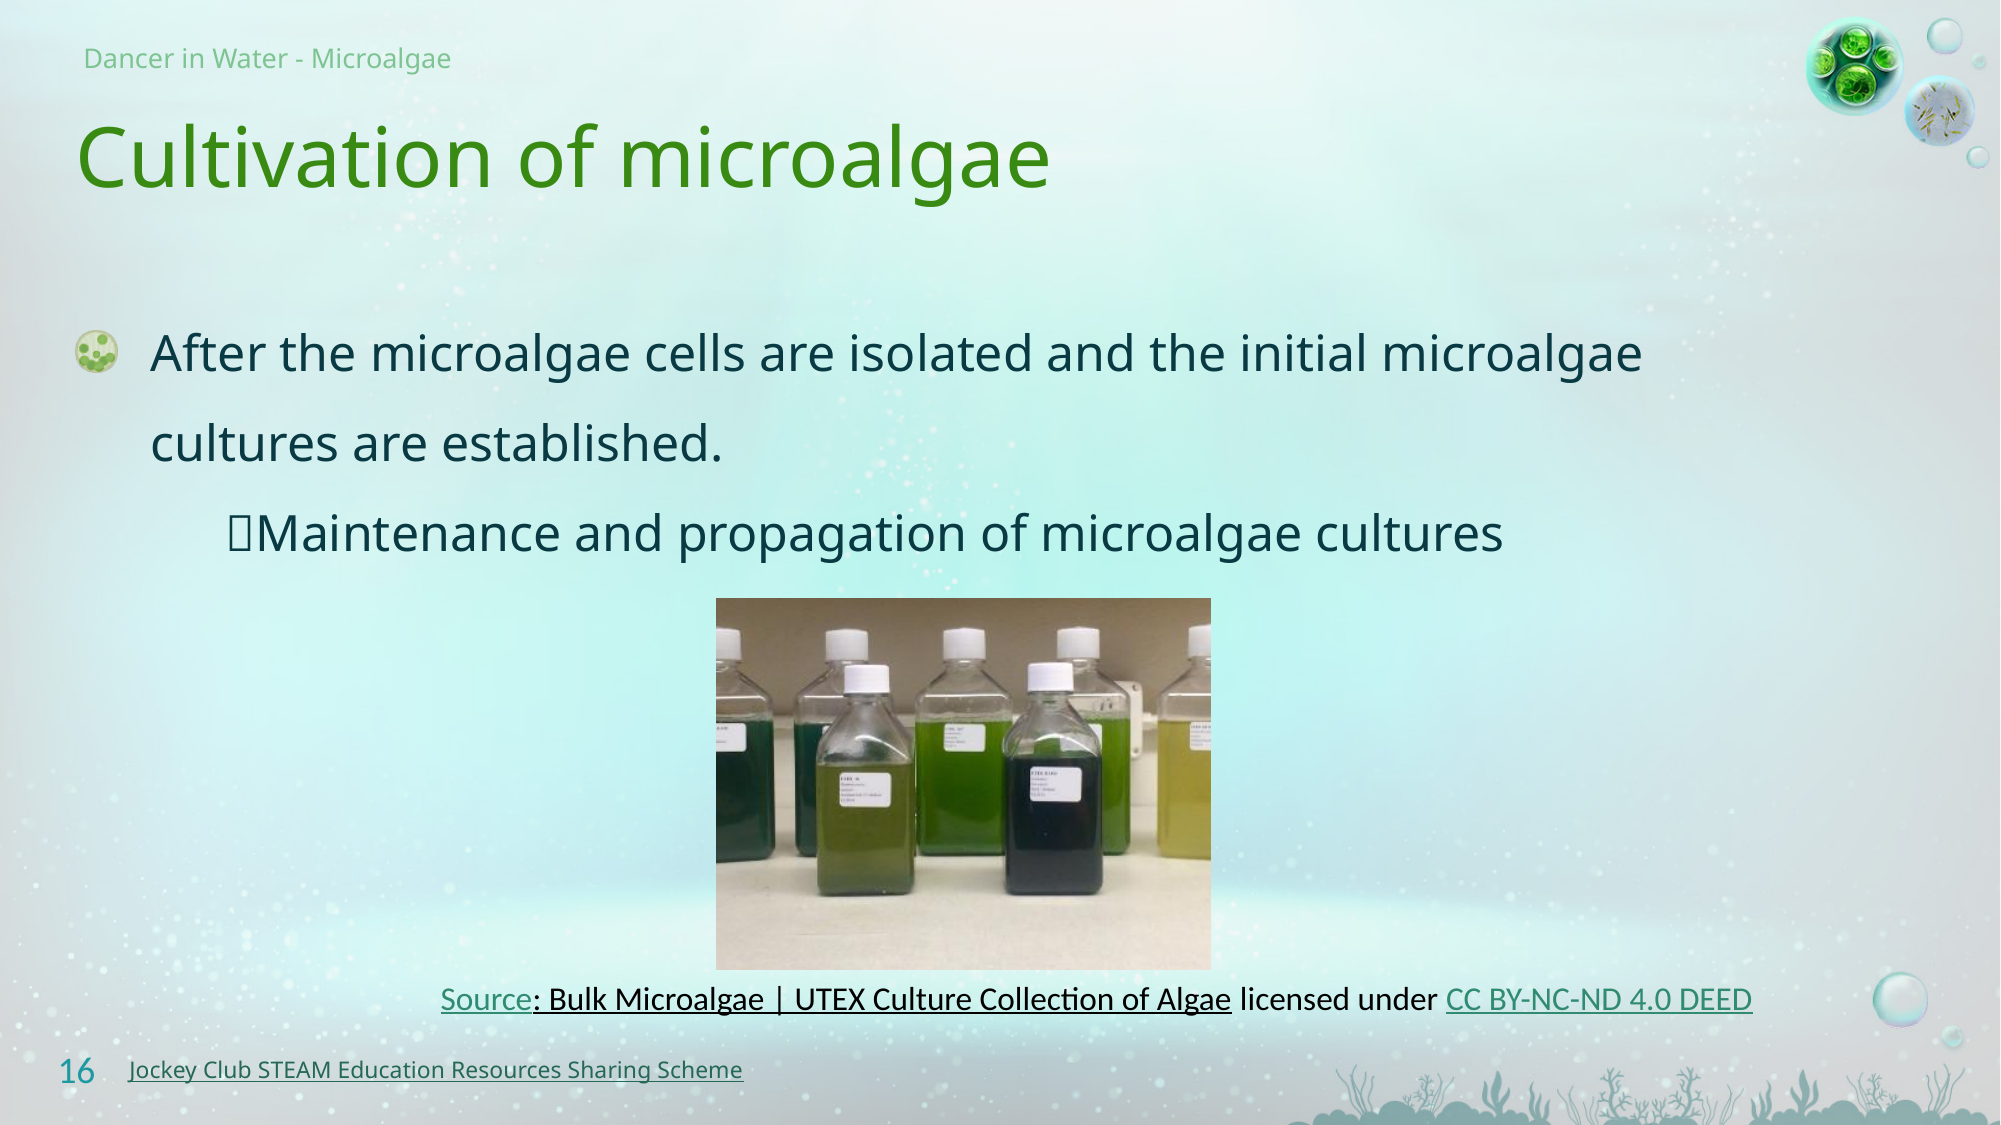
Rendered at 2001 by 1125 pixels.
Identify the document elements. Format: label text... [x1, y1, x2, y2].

title Cultivation of microalgae [61, 96, 1571, 229]
text_box Source: Bulk Microalgae | UTEX Culture Collection of Algae licensed under CC BY-NC-ND 4.0 DEED [425, 969, 1768, 1024]
picture [0, 0, 2001, 1125]
list After the microalgae cells are isolated and the initial microalgae cultures are established. Maintenance and propagation of microalgae cultures [61, 284, 1862, 1043]
slide_number 16 [35, 1038, 118, 1099]
